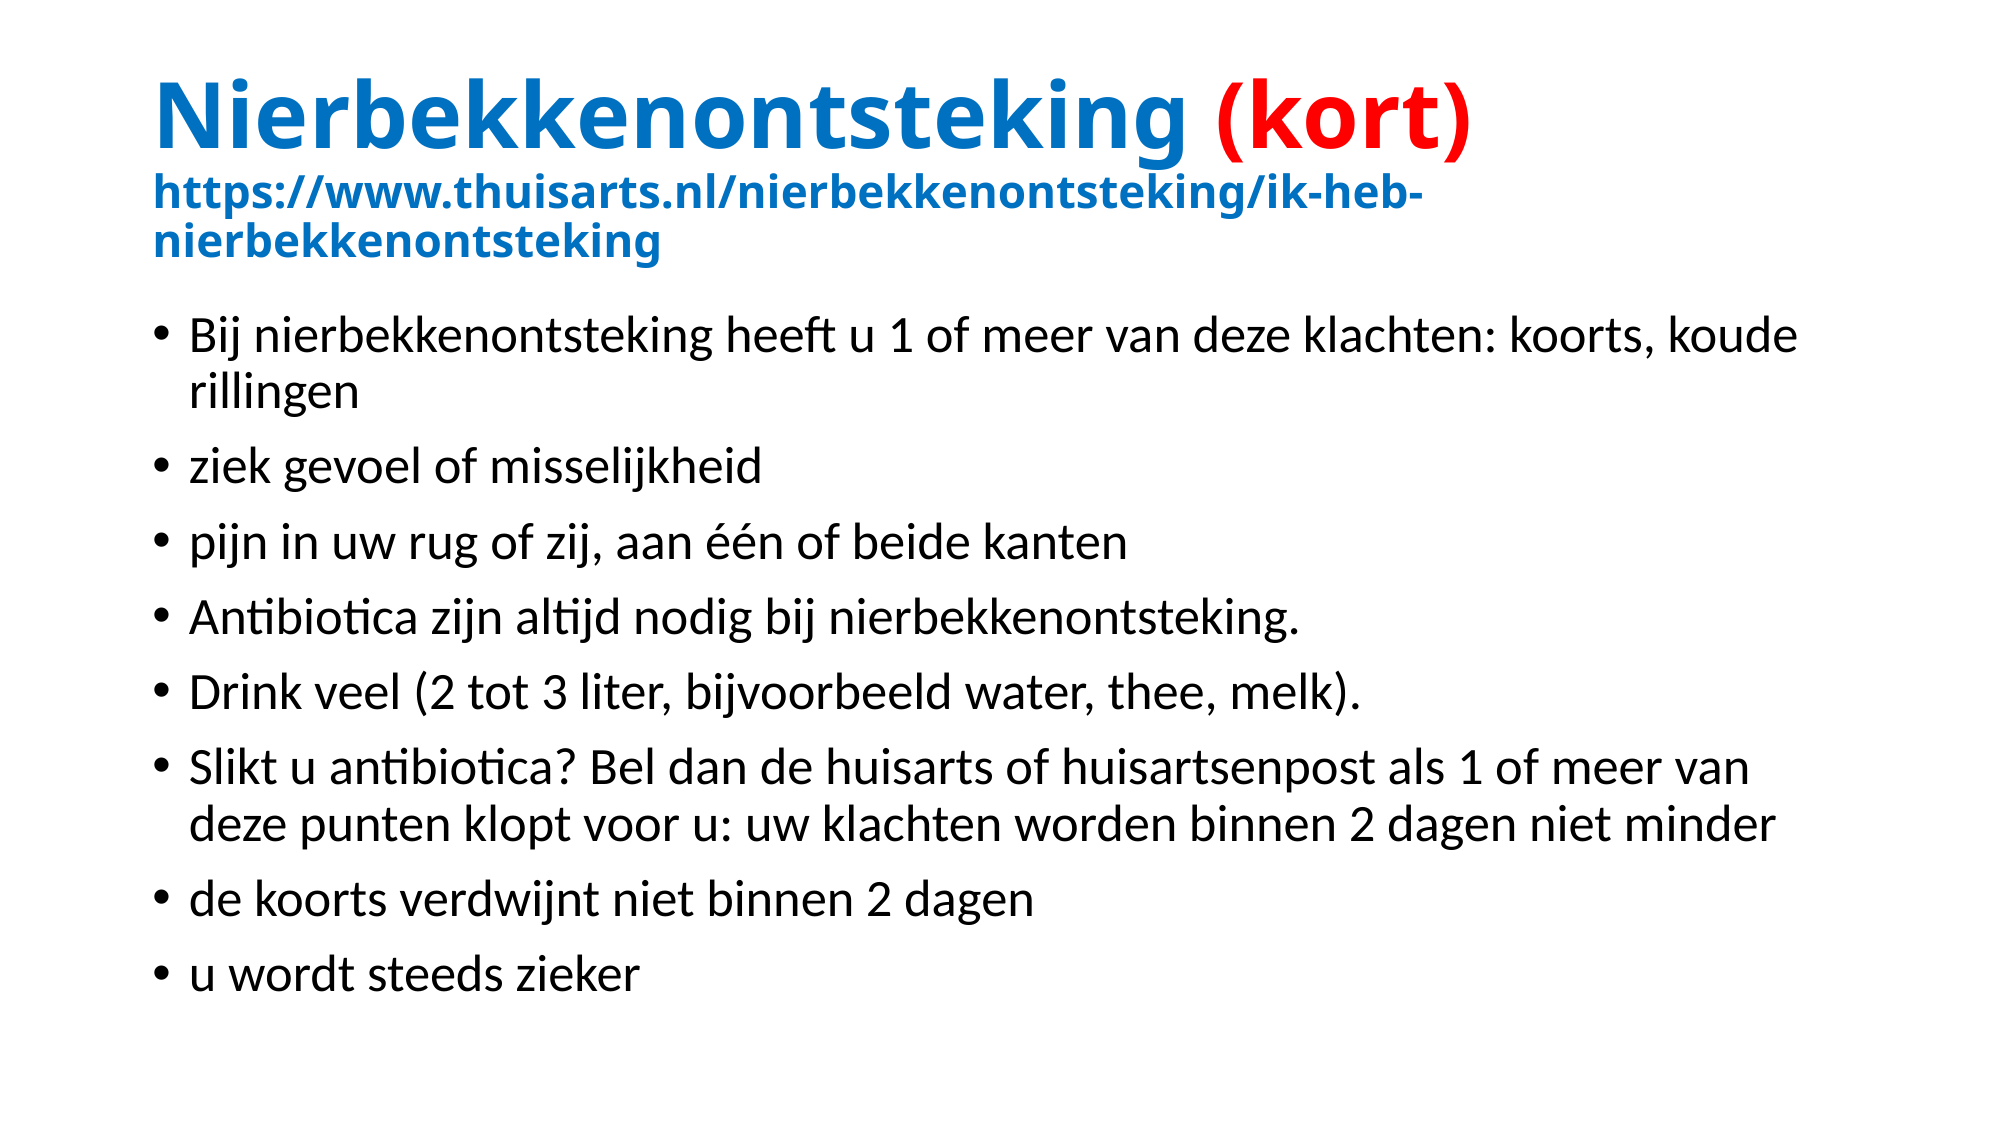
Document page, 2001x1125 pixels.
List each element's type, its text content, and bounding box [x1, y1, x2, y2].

title Nierbekkenontsteking (kort) https://www.thuisarts.nl/nierbekkenontsteking/ik-heb-nierbekkenontsteking [137, 59, 1863, 278]
list Bij nierbekkenontsteking heeft u 1 of meer van deze klachten: koorts, koude rillingen ziek gevoel of misselijkheid pijn in uw rug of zij, aan één of beide kanten Antibiotica zijn altijd nodig bij nierbekkenontsteking. Drink veel (2 tot 3 liter, bijvoorbeeld water, thee, melk). Slikt u antibiotica? Bel dan de huisarts of huisartsenpost als 1 of meer van deze punten klopt voor u: uw klachten worden binnen 2 dagen niet minder de koorts verdwijnt niet binnen 2 dagen u wordt steeds zieker [137, 299, 1863, 1014]
